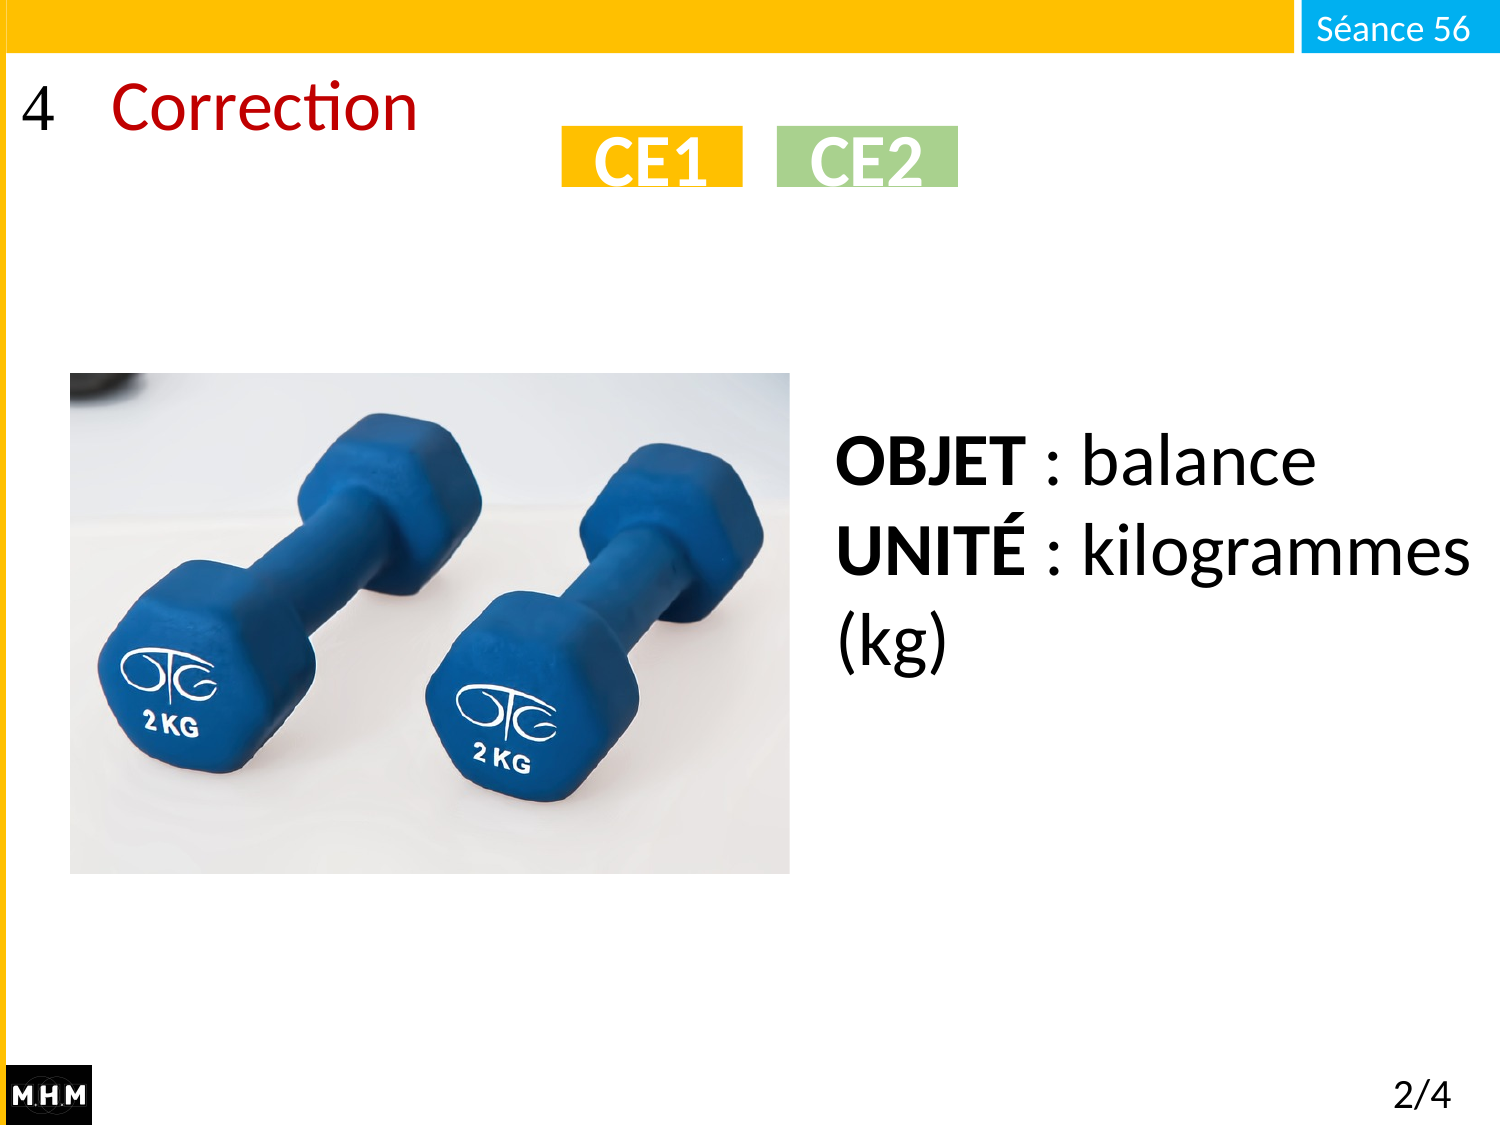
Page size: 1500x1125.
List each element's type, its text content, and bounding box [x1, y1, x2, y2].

picture [6, 1065, 92, 1125]
picture [70, 373, 790, 874]
list 2/4 [1344, 1064, 1500, 1125]
text_box OBJET : balance UNITÉ : kilogrammes (kg) [820, 403, 1500, 688]
title Correction [96, 60, 1391, 154]
text_box CE2 [776, 125, 959, 188]
text_box CE1 [561, 125, 744, 188]
